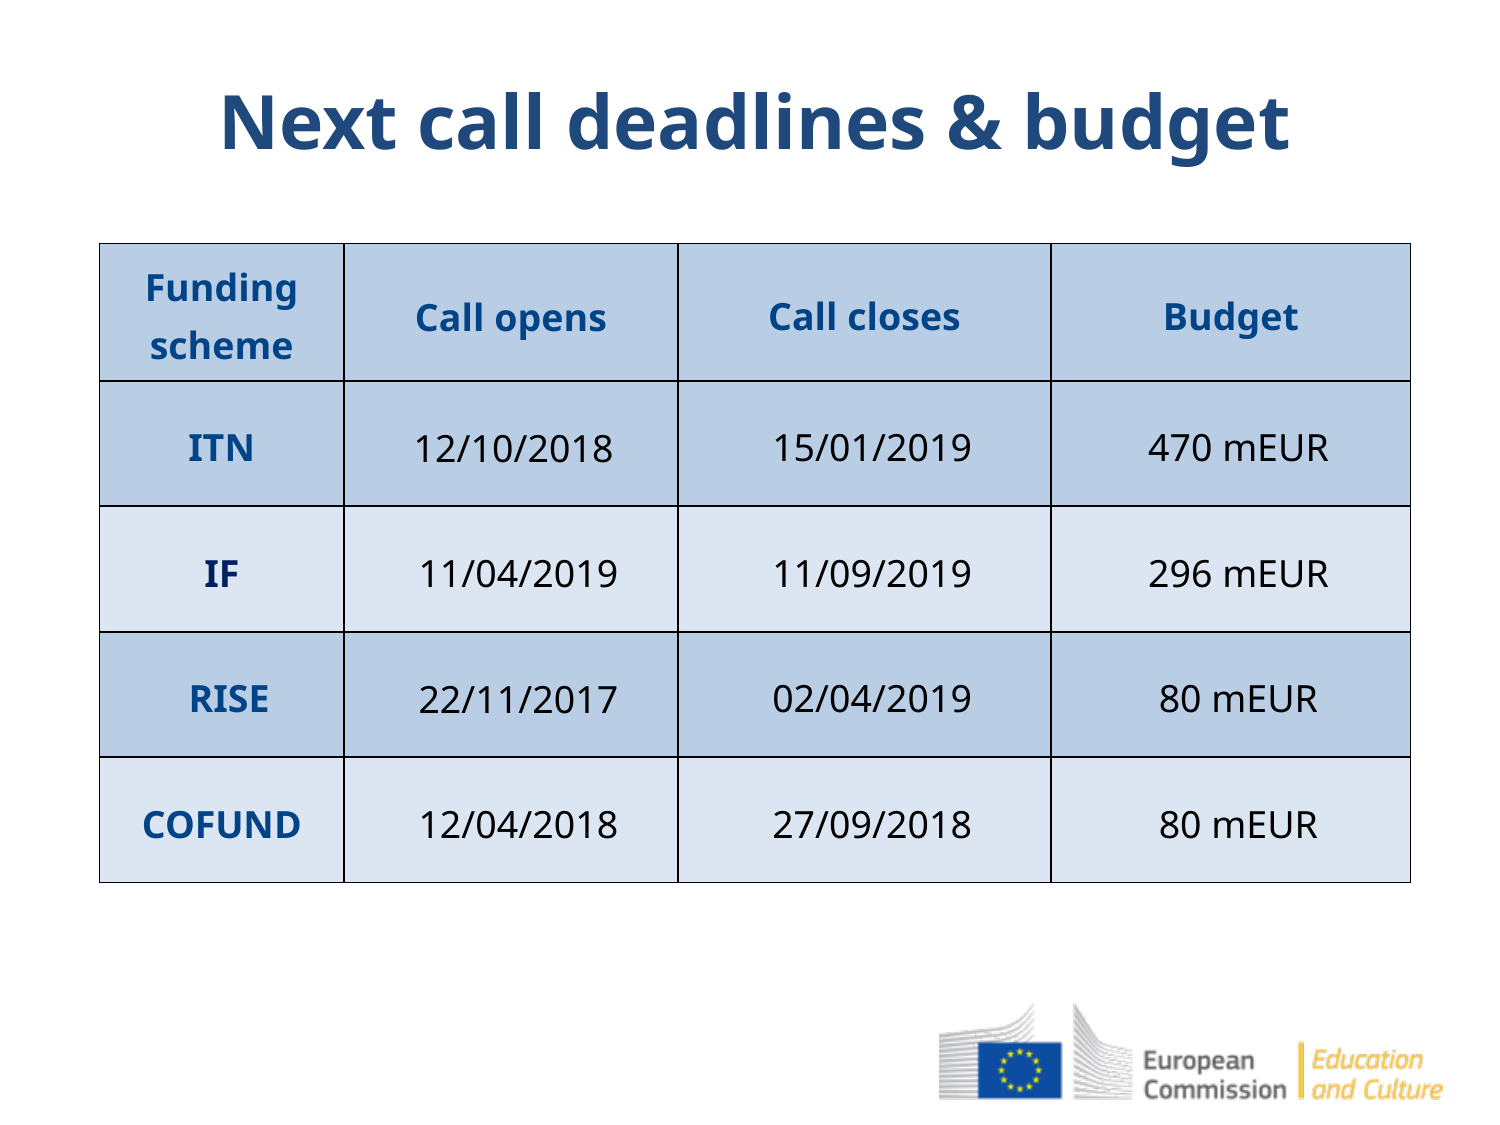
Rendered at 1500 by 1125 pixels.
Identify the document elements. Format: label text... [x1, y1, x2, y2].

picture [939, 1003, 1443, 1106]
table_cell 470 mEUR [1052, 382, 1410, 505]
table_cell 22/11/2017 [345, 633, 677, 756]
table_cell 27/09/2018 [679, 758, 1050, 882]
table_header Call opens [345, 244, 677, 380]
table_cell 11/09/2019 [679, 507, 1050, 631]
table_cell 296 mEUR [1052, 507, 1410, 631]
table_cell 80 mEUR [1052, 758, 1410, 882]
table_cell IF [100, 507, 343, 631]
table_cell 12/04/2018 [345, 758, 677, 882]
table_cell 15/01/2019 [679, 382, 1050, 505]
table_header Budget [1052, 244, 1410, 380]
table_cell RISE [100, 633, 343, 756]
table_cell 02/04/2019 [679, 633, 1050, 756]
table_cell ITN [100, 382, 343, 505]
table_header Call closes [679, 244, 1050, 380]
table_header Funding scheme [100, 244, 343, 380]
table_cell COFUND [100, 758, 343, 882]
table_cell 12/10/2018 [345, 382, 677, 505]
text_box Next call deadlines & budget [39, 42, 1471, 197]
table_cell 11/04/2019 [345, 507, 677, 631]
table_cell 80 mEUR [1052, 633, 1410, 756]
